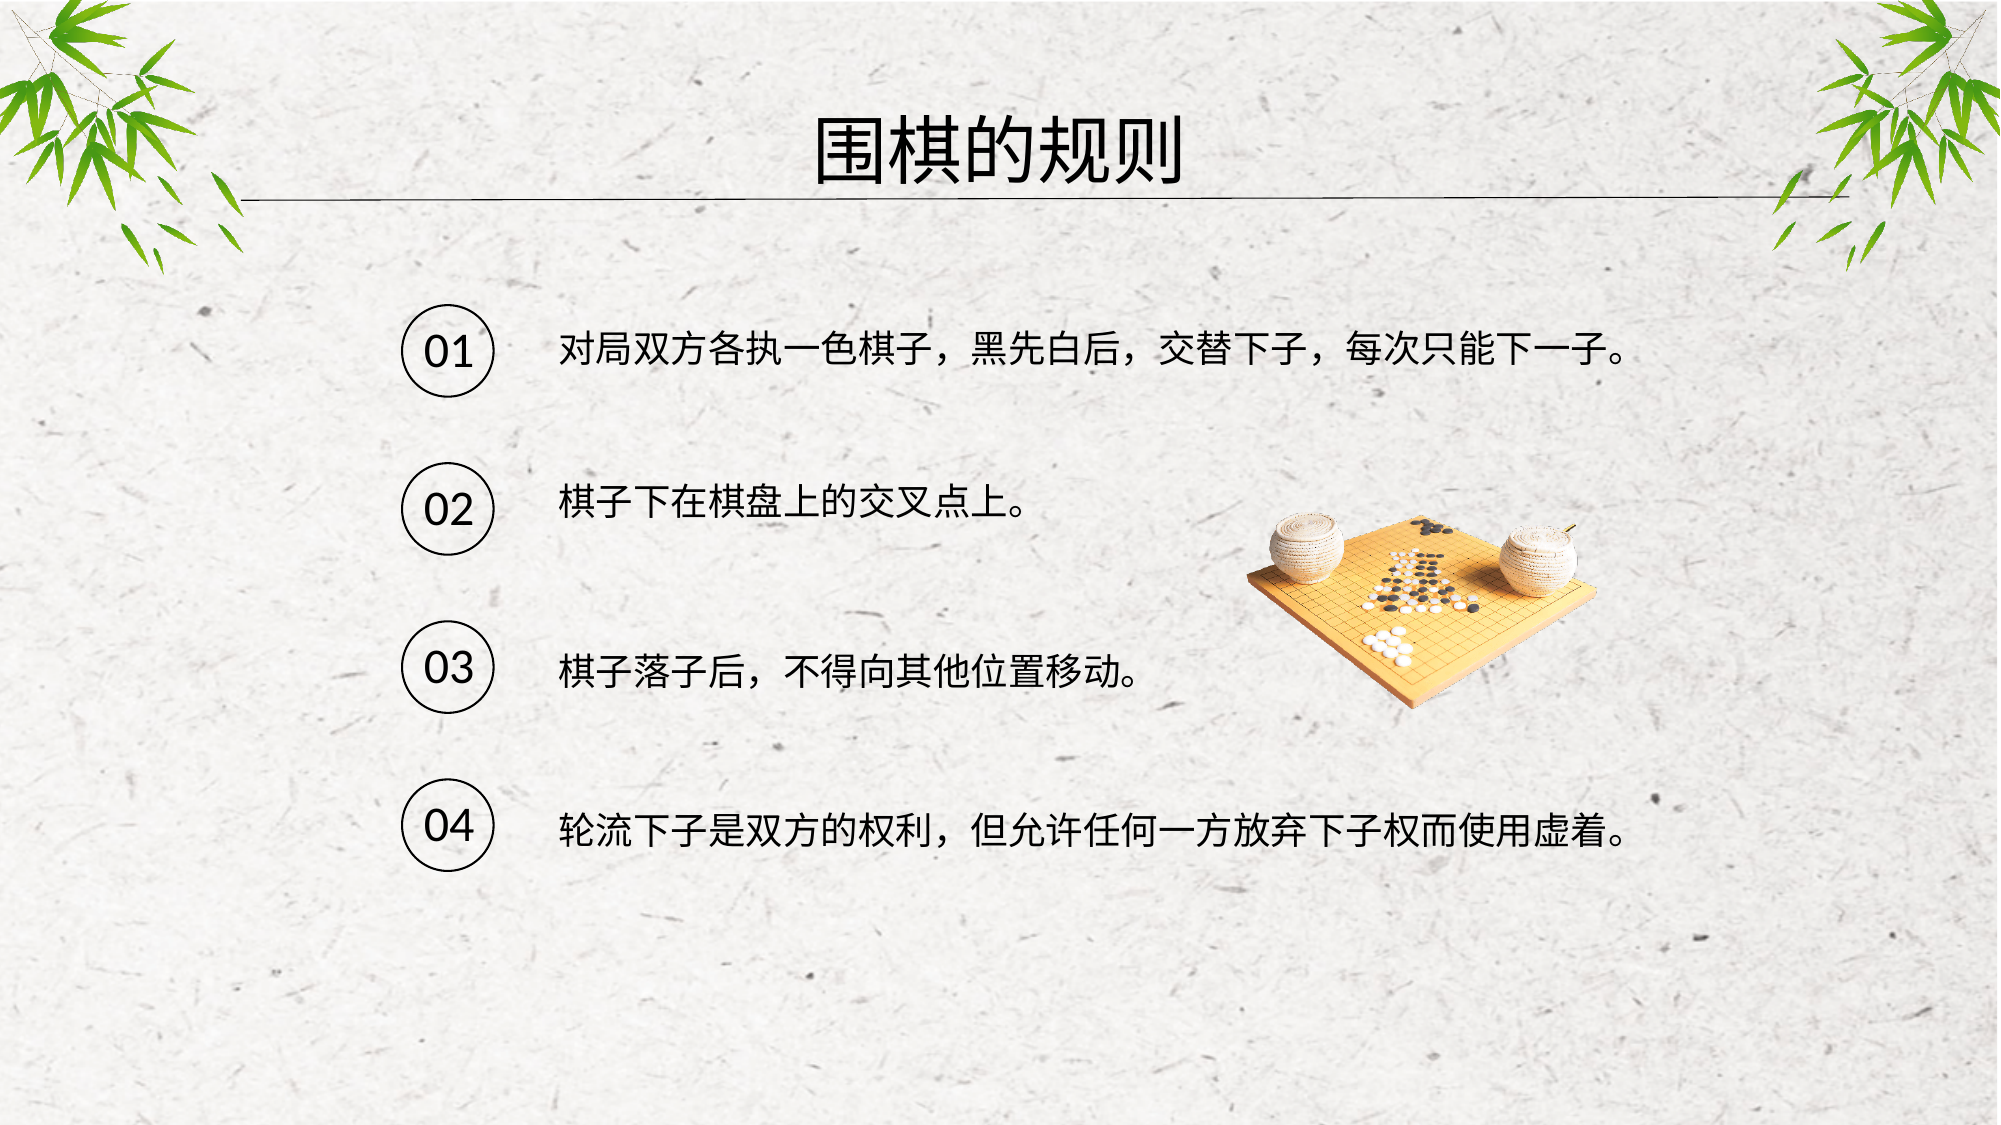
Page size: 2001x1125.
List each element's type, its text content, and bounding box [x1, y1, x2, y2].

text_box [402, 463, 494, 555]
text_box 轮流下子是双方的权利，但允许任何一方放弃下子权而使用虚着。 [543, 776, 1661, 860]
text_box 棋子下在棋盘上的交叉点上。 [543, 470, 1061, 531]
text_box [240, 196, 1721, 201]
text_box 棋子落子后，不得向其他位置移动。 [543, 640, 1173, 701]
text_box 围棋的规则 [797, 96, 1203, 196]
text_box 对局双方各执一色棋子，黑先白后，交替下子，每次只能下一子。 [543, 317, 1173, 378]
picture [0, 0, 2000, 1125]
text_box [402, 779, 494, 871]
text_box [402, 621, 494, 713]
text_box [402, 305, 494, 397]
text_box [706, 646, 1886, 909]
